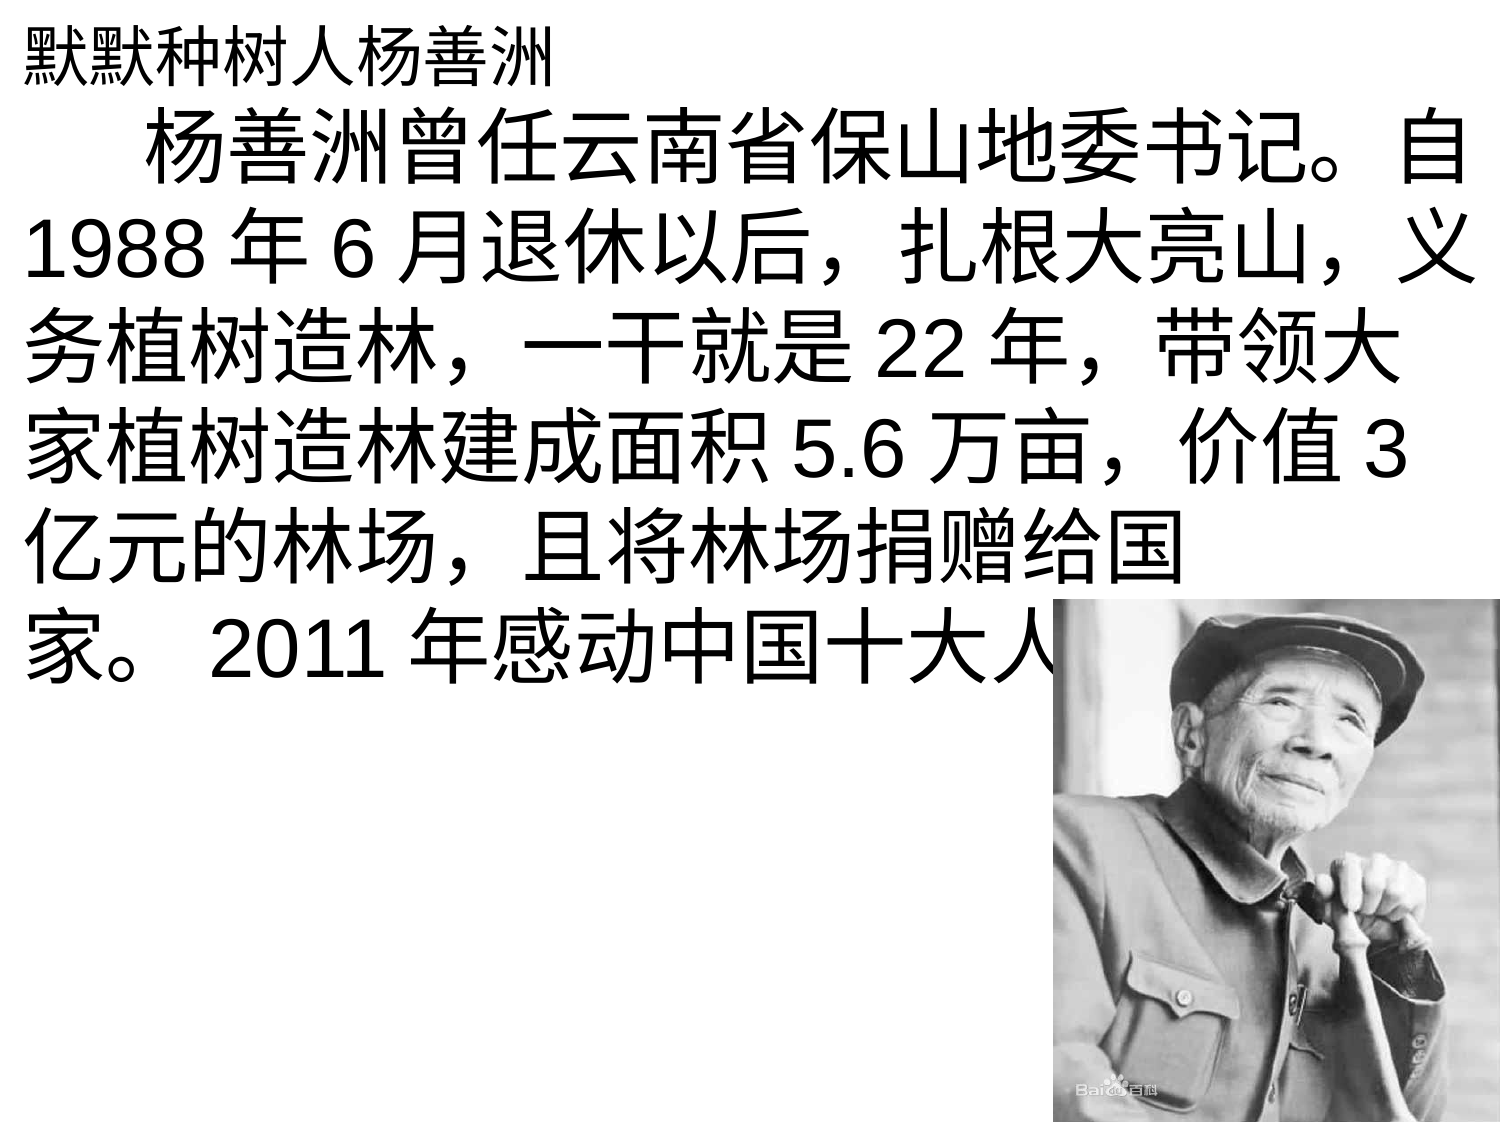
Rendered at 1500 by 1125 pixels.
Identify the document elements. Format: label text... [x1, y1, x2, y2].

text_box 默默种树人杨善洲 杨善洲曾任云南省保山地委书记。自1988年6月退休以后，扎根大亮山，义务植树造林，一干就是22年，带领大家植树造林建成面积5.6万亩，价值3亿元的林场，且将林场捐赠给国家。2011年感动中国十大人物获奖者。 [7, 7, 1500, 782]
picture [1052, 599, 1500, 1122]
